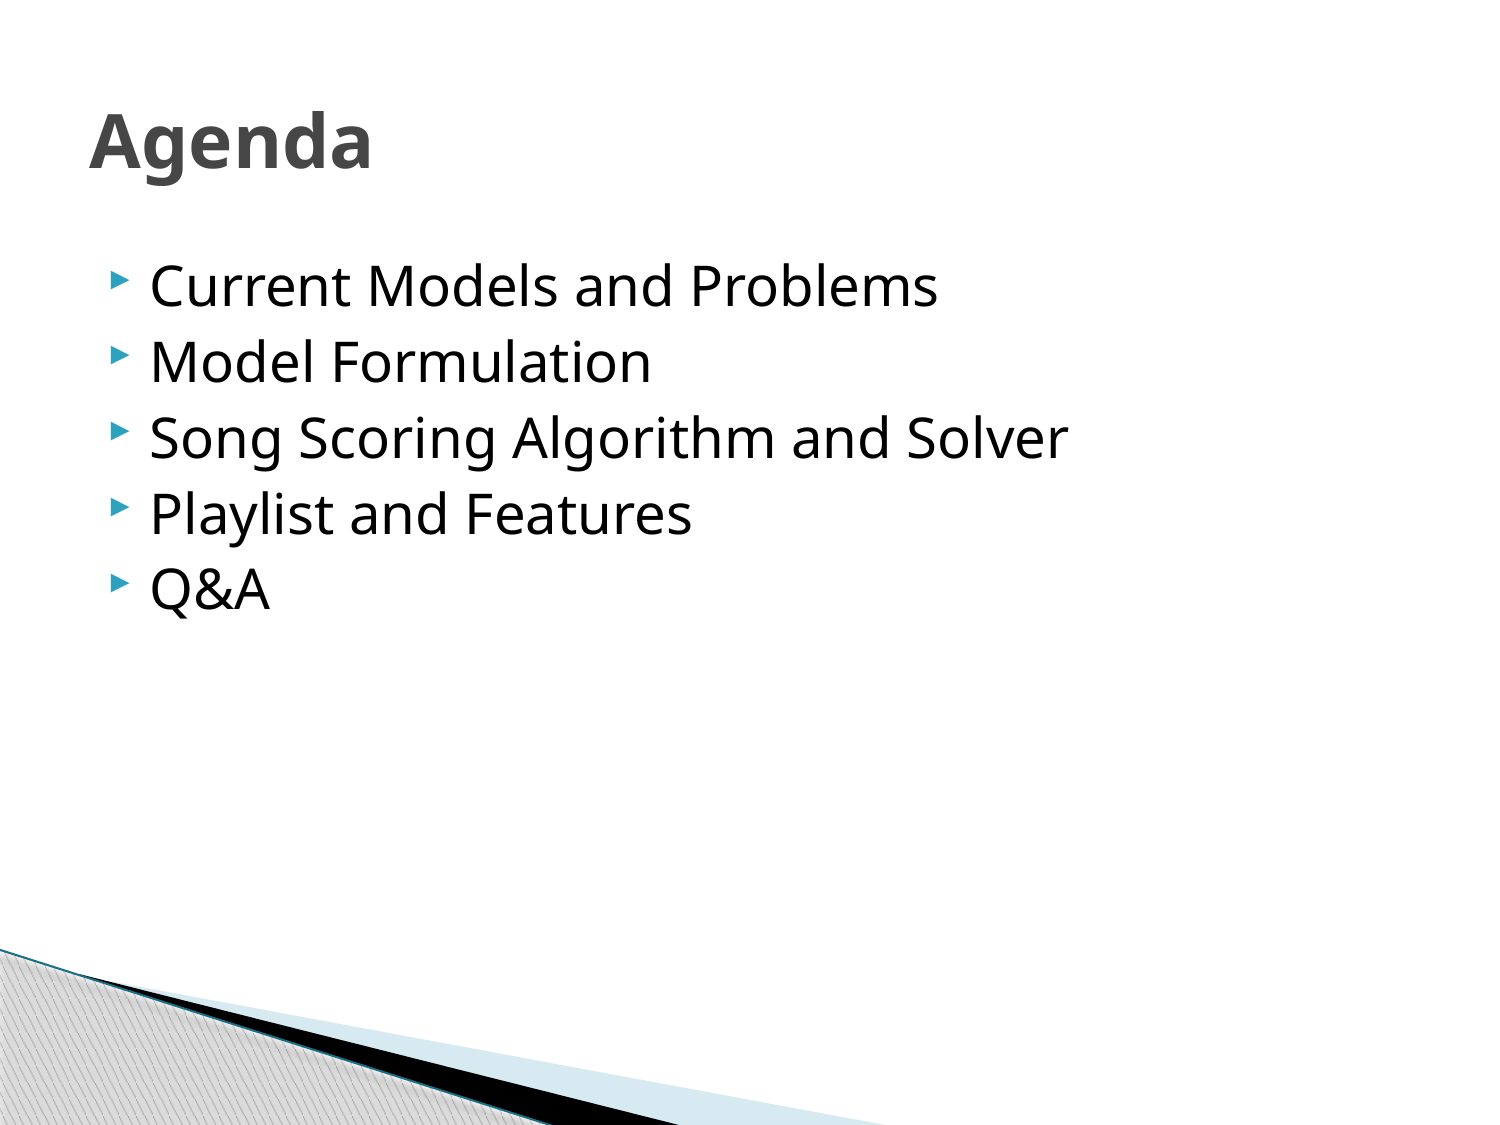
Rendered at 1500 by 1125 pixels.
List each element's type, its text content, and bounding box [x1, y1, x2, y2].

title Agenda [75, 45, 1425, 233]
list Current Models and Problems Model Formulation Song Scoring Algorithm and Solver Playlist and Features Q&A [75, 243, 1425, 986]
